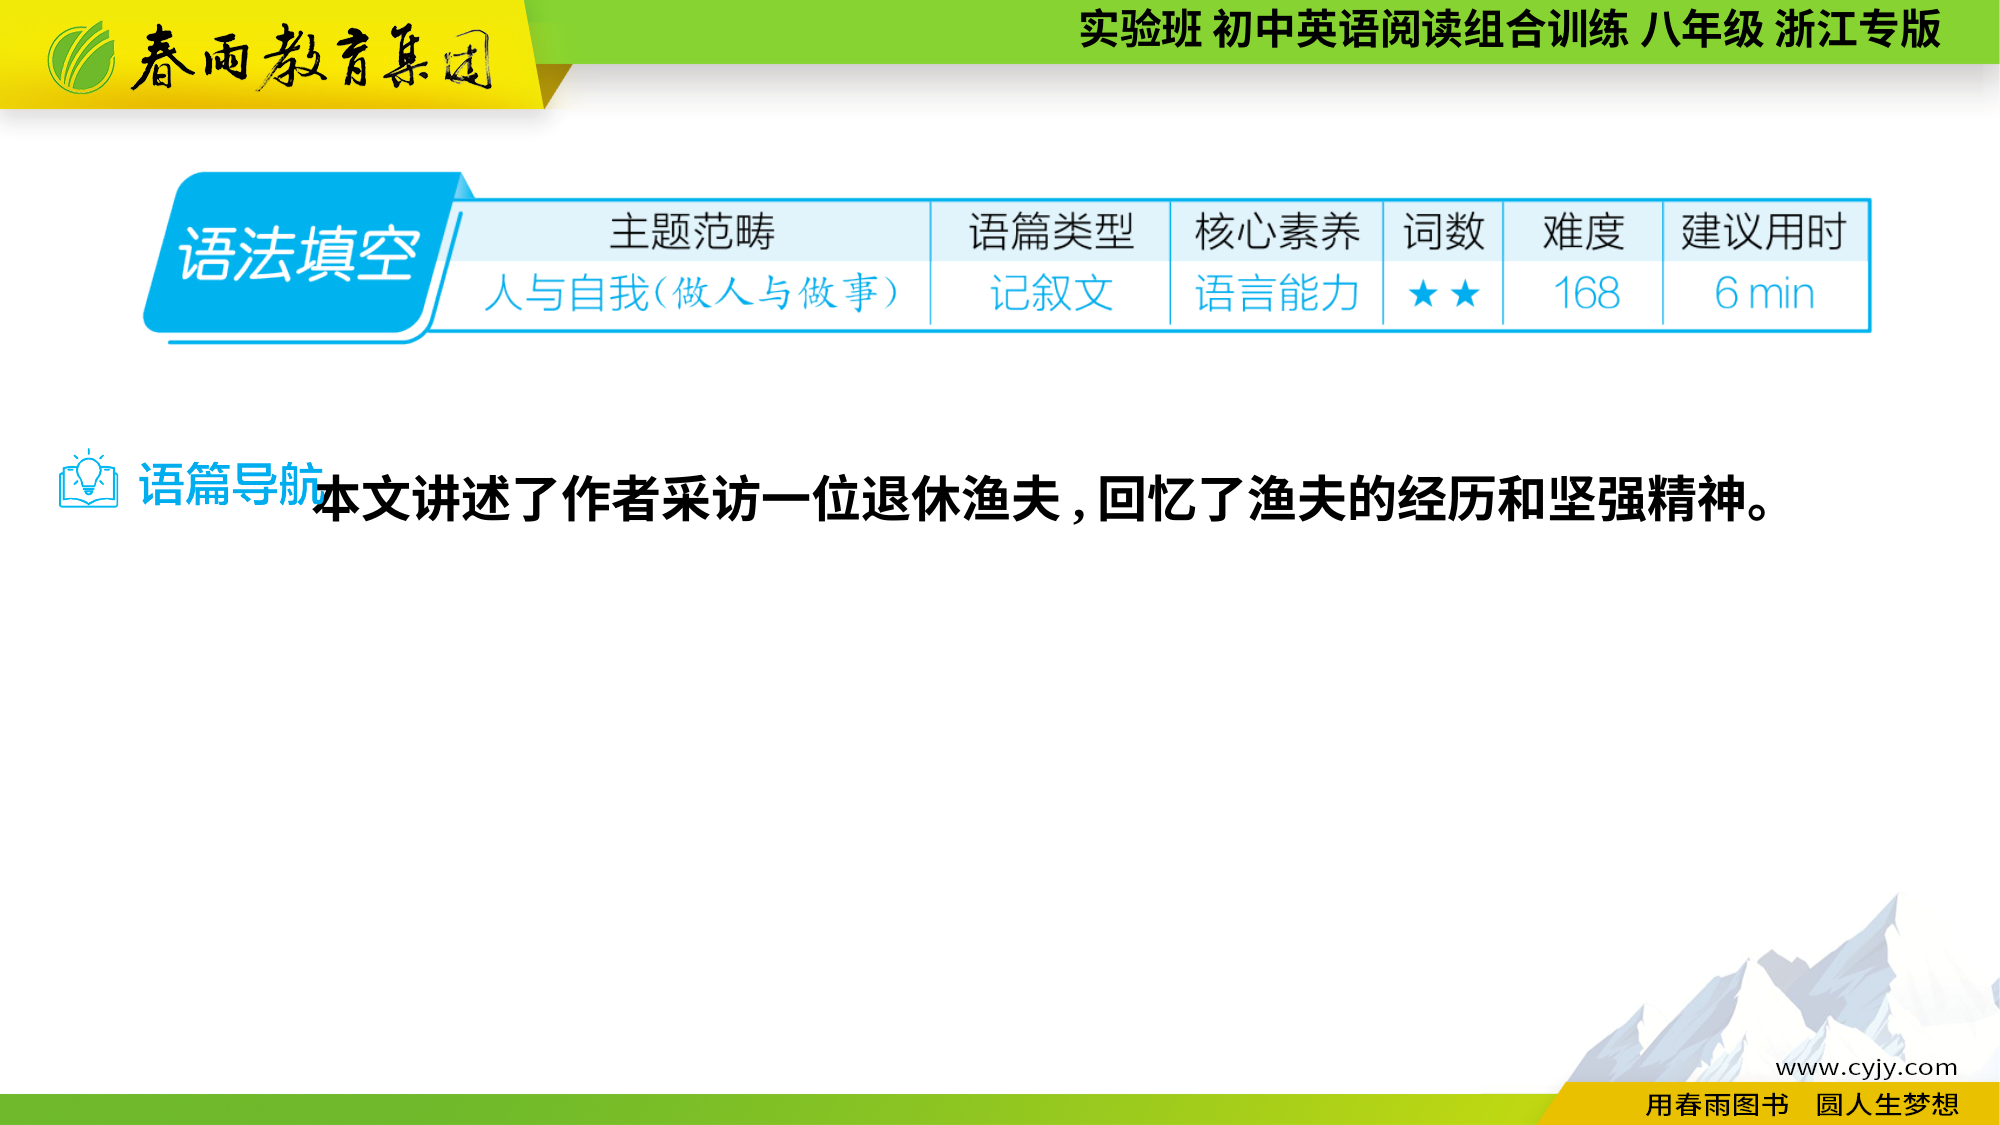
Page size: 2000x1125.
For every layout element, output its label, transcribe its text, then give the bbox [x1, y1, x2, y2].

list 本文讲述了作者采访一位退休渔夫,回忆了渔夫的经历和坚强精神。 [59, 429, 1944, 524]
picture [0, 0, 2000, 1125]
